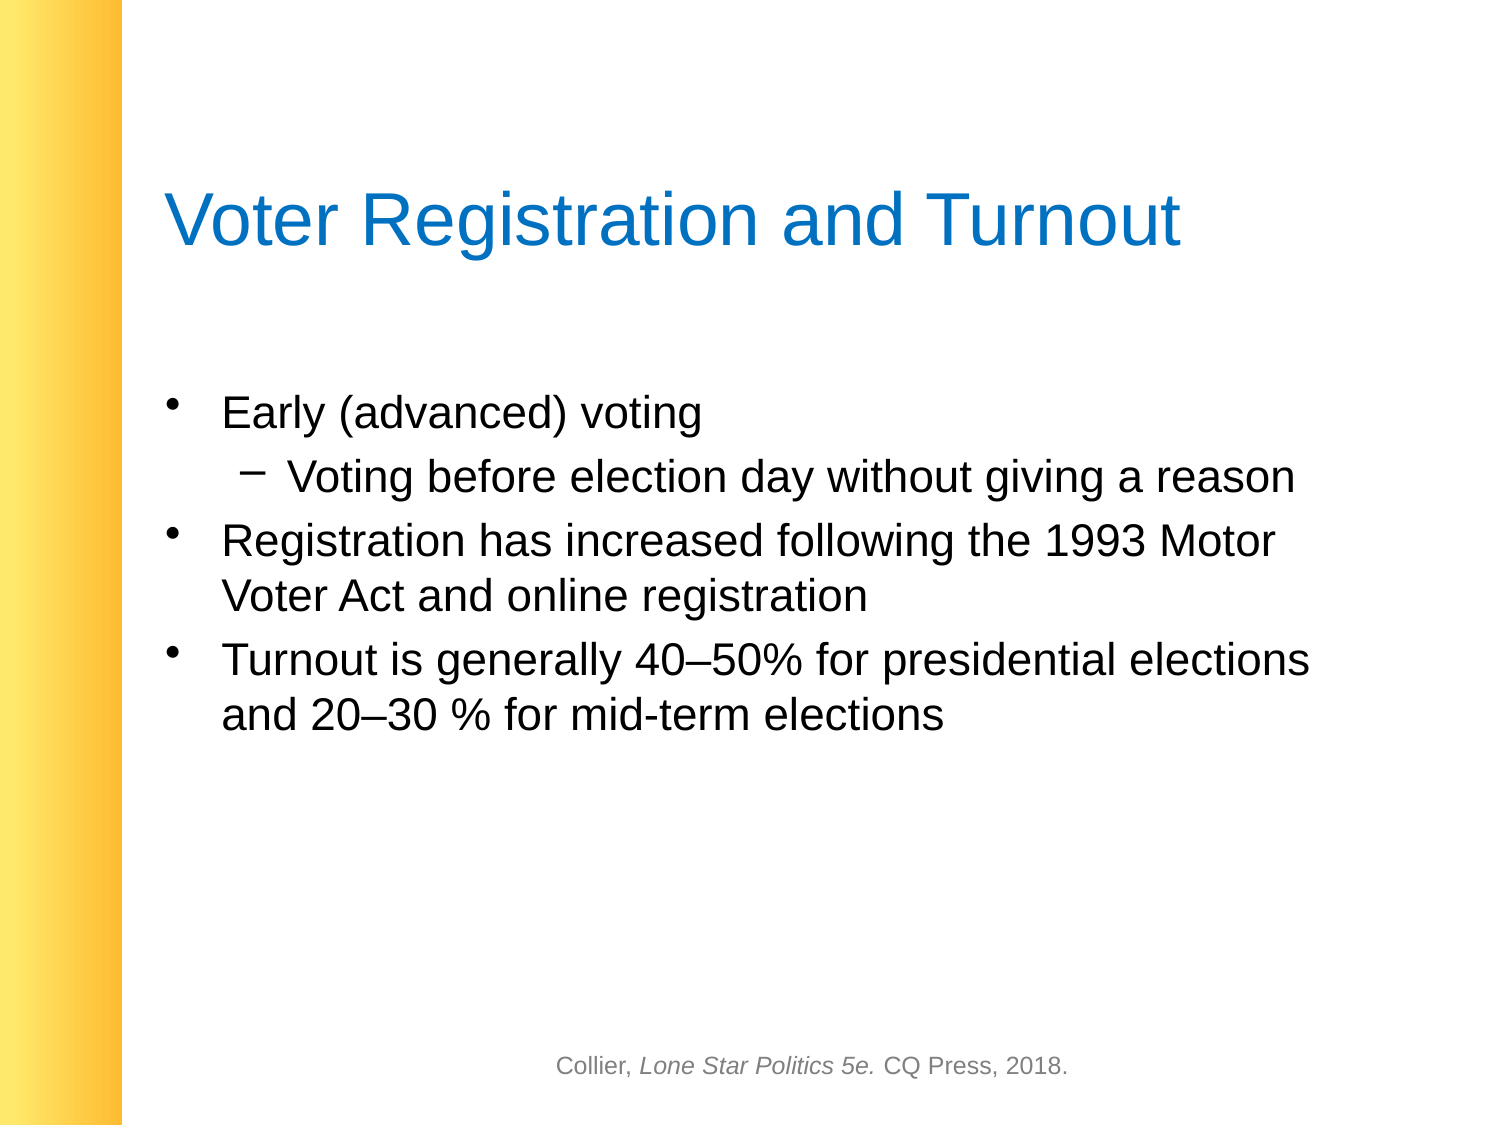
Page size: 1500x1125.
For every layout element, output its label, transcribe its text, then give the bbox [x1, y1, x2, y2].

title Voter Registration and Turnout [150, 162, 1463, 350]
picture [0, 0, 1500, 1125]
list Early (advanced) voting Voting before election day without giving a reason Registration has increased following the 1993 Motor Voter Act and online registration Turnout is generally 40–50% for presidential elections and 20–30 % for mid-term elections [150, 375, 1375, 975]
text_box Collier, Lone Star Politics 5e. CQ Press, 2018. [525, 1042, 1100, 1087]
